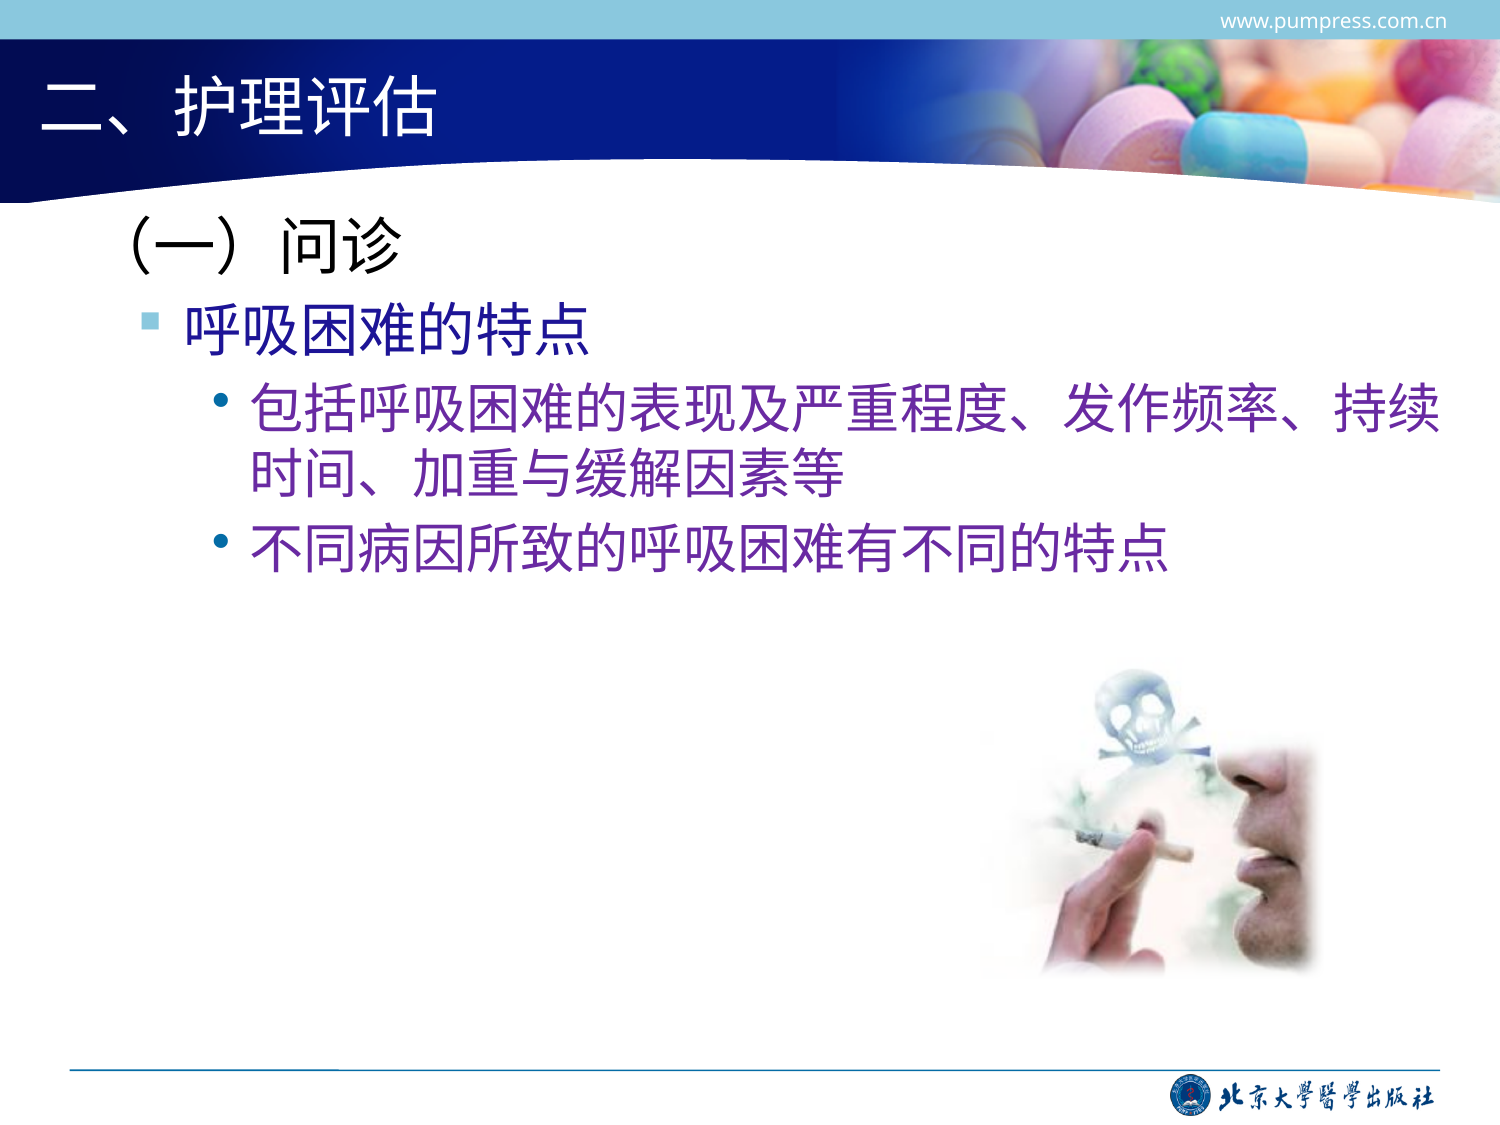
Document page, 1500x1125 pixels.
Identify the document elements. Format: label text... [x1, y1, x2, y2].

picture [0, 40, 1500, 203]
list （一）问诊 呼吸困难的特点 包括呼吸困难的表现及严重程度、发作频率、持续时间、加重与缓解因素等 不同病因所致的呼吸困难有不同的特点 [46, 198, 1460, 1000]
slide_number www.pumpress.com.cn [1024, 0, 1463, 38]
title 二、护理评估 [23, 58, 1349, 152]
picture [1170, 1074, 1436, 1118]
picture [855, 656, 1325, 980]
